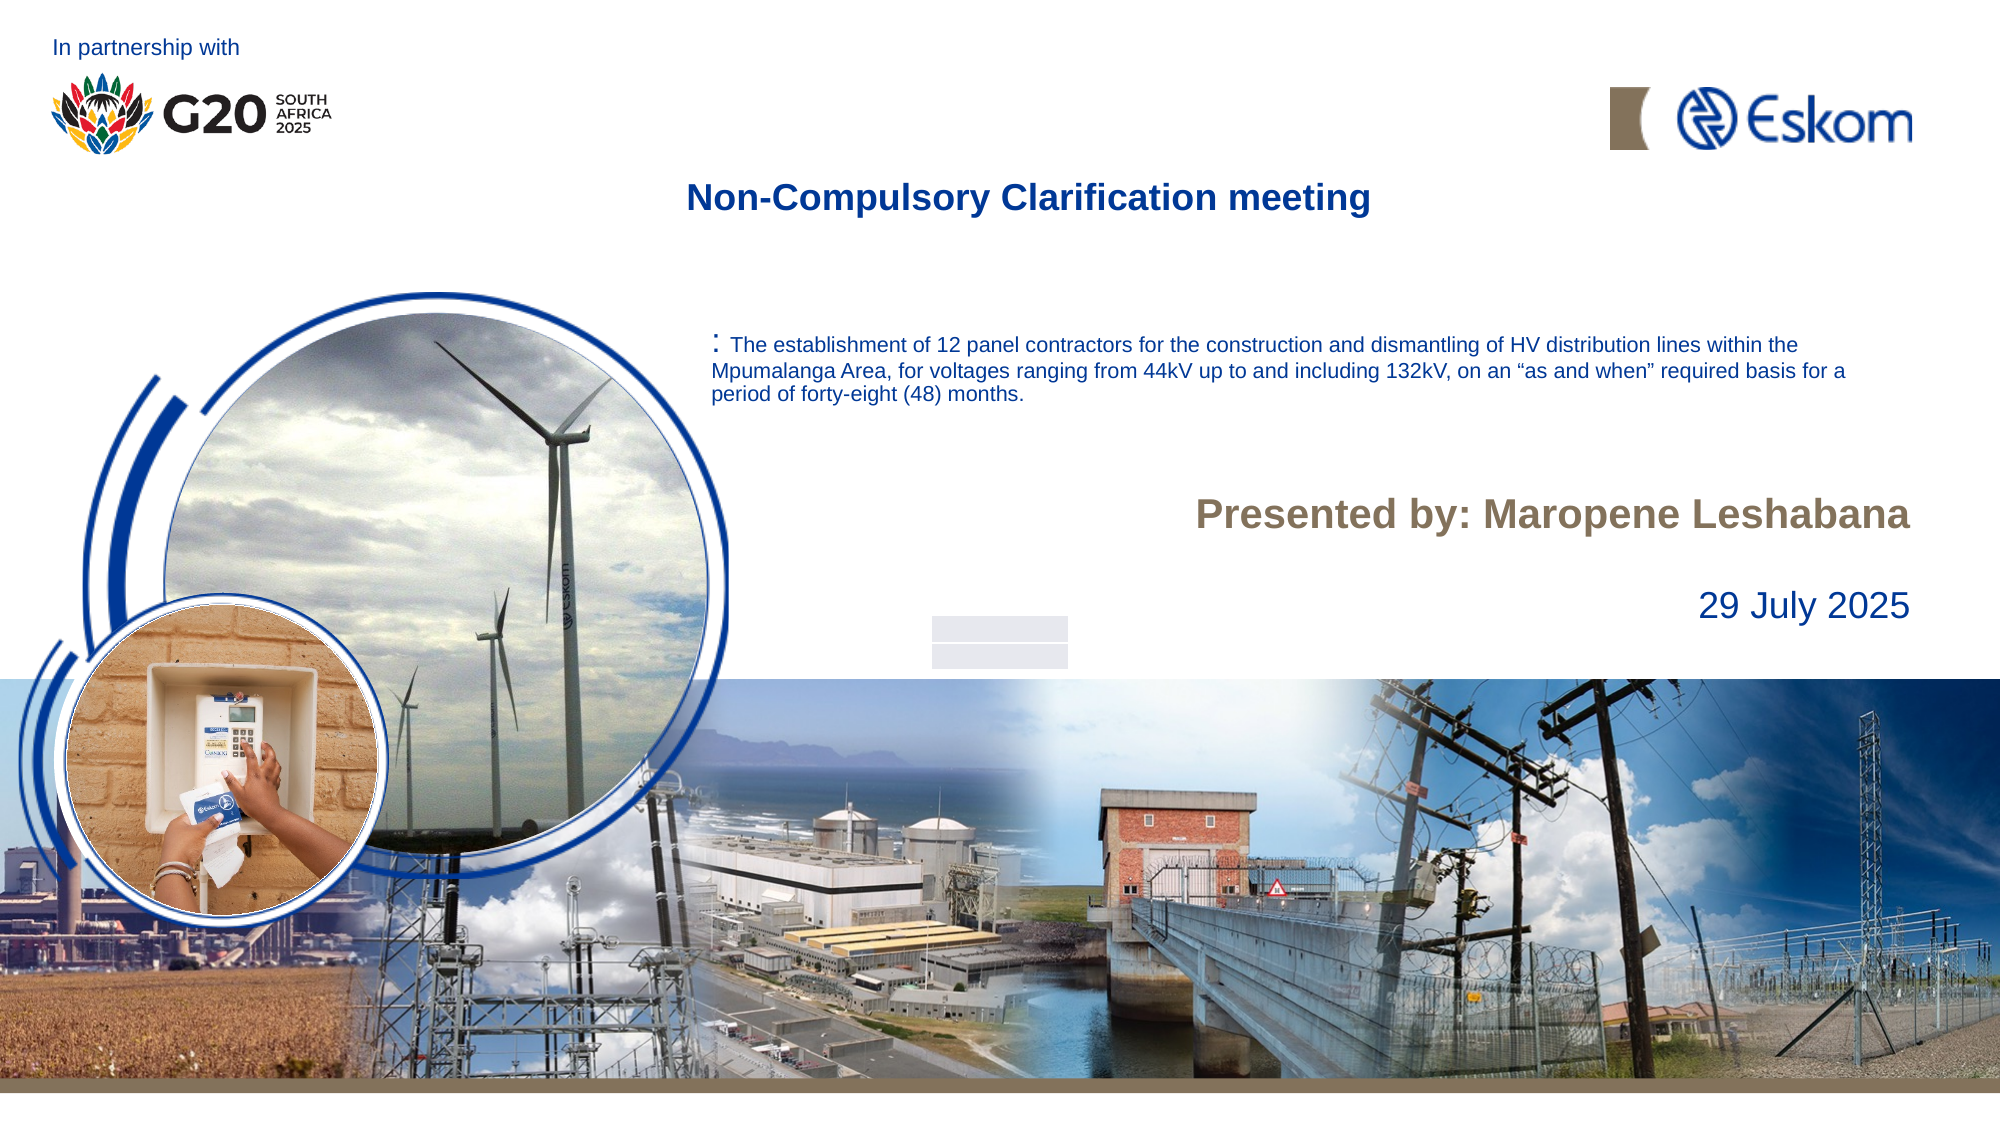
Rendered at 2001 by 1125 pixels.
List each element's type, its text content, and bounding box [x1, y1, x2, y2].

text_box Non-Compulsory Clarification meeting [671, 165, 1926, 226]
subtitle Presented by: Maropene Leshabana [757, 479, 1926, 540]
title : The establishment of 12 panel contractors for the construction and dismantling of HV distribution lines within the Mpumalanga Area, for voltages ranging from 44kV up to and including 132kV, on an “as and when” required basis for a period of forty-eight (48) months. [707, 313, 1926, 491]
list 29 July 2025 [757, 578, 1926, 633]
picture [0, 313, 2000, 1078]
picture [50, 72, 337, 155]
table_cell [932, 644, 1068, 669]
table_header [932, 616, 1068, 642]
